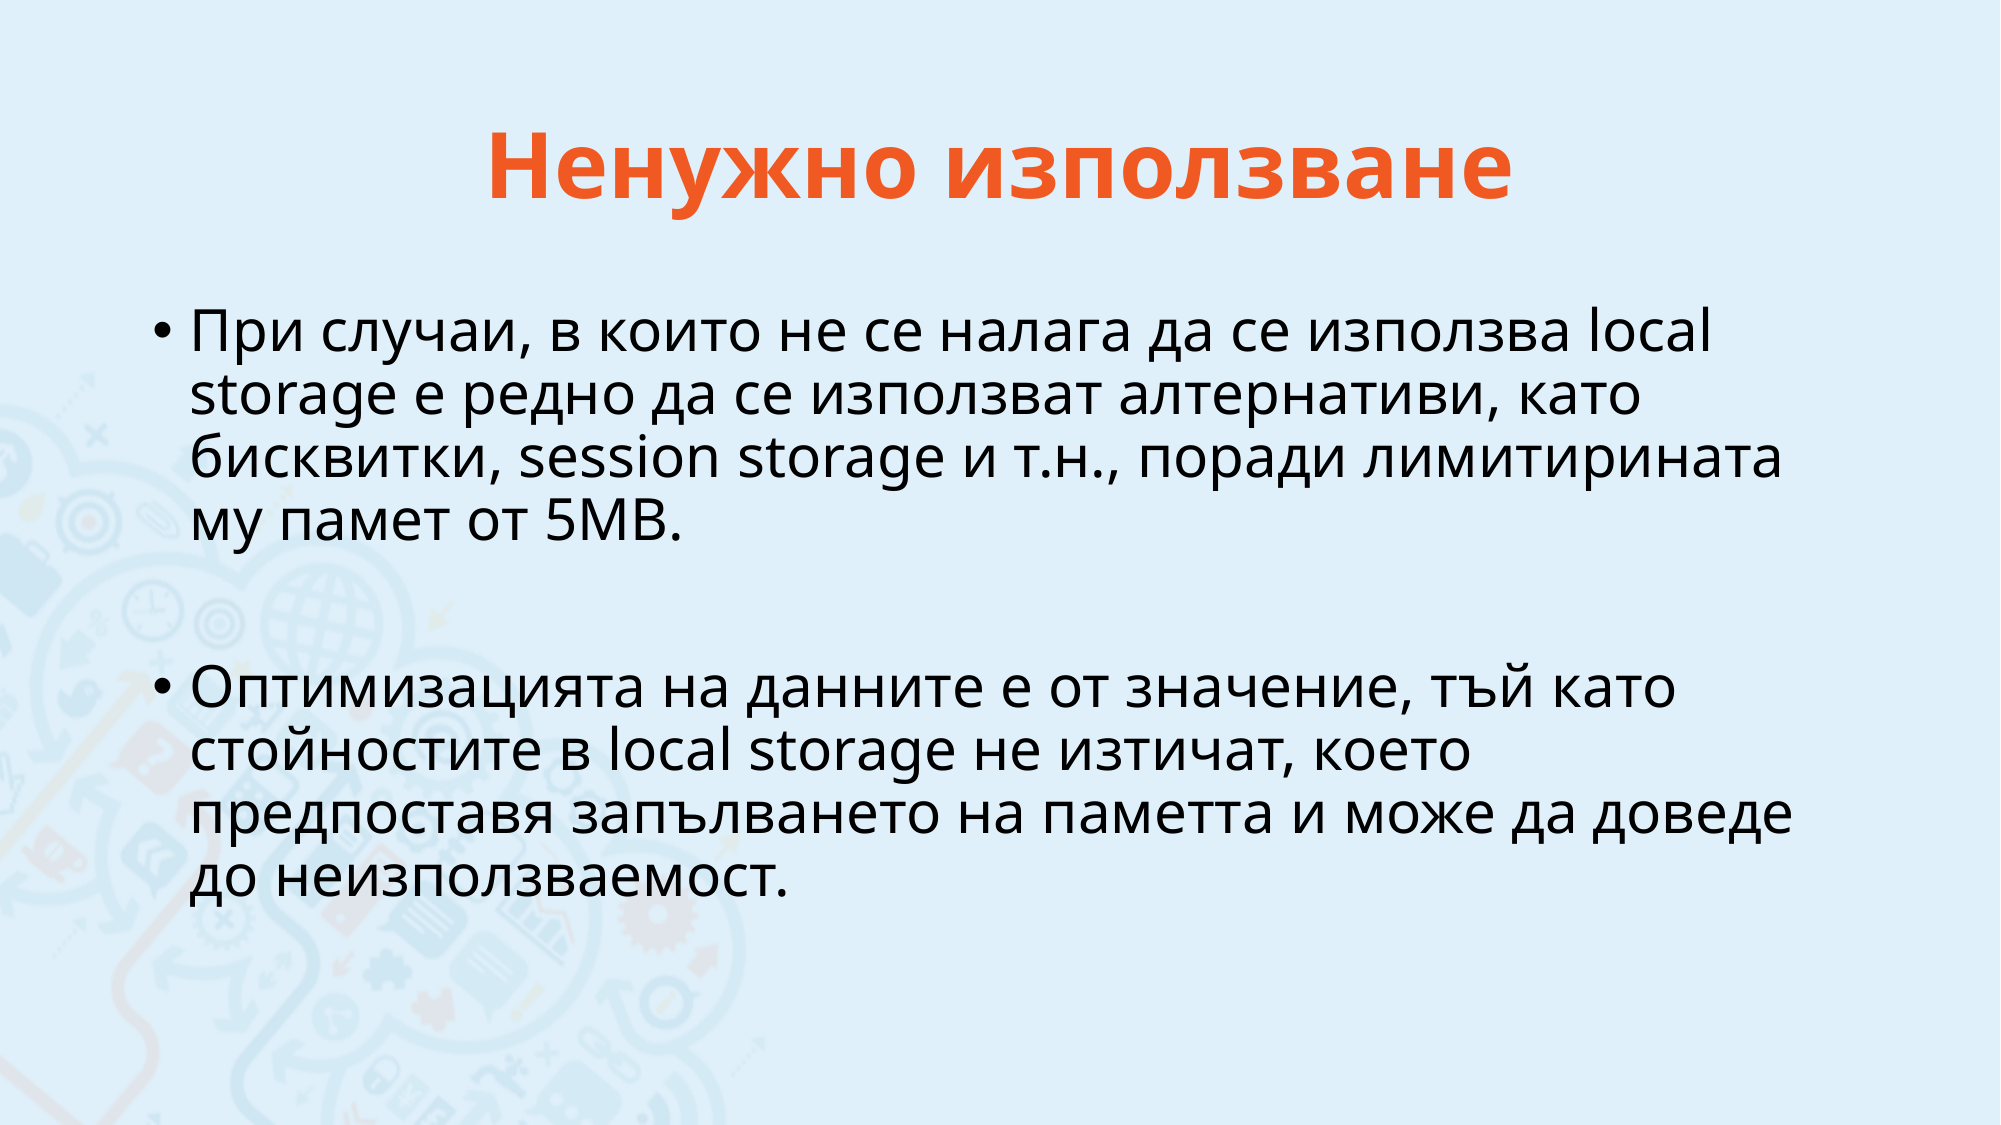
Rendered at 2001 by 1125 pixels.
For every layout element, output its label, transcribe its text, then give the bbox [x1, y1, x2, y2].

picture [0, 0, 2001, 1125]
title Ненужно използване [137, 59, 1863, 278]
list При случаи, в които не се налага да се използва local storage е редно да се използват алтернативи, като бисквитки, session storage и т.н., поради лимитирината му памет от 5MB. Оптимизацията на данните е от значение, тъй като стойностите в local storage не изтичат, което предпоставя запълването на паметта и може да доведе до неизползваемост. [137, 293, 1863, 1014]
